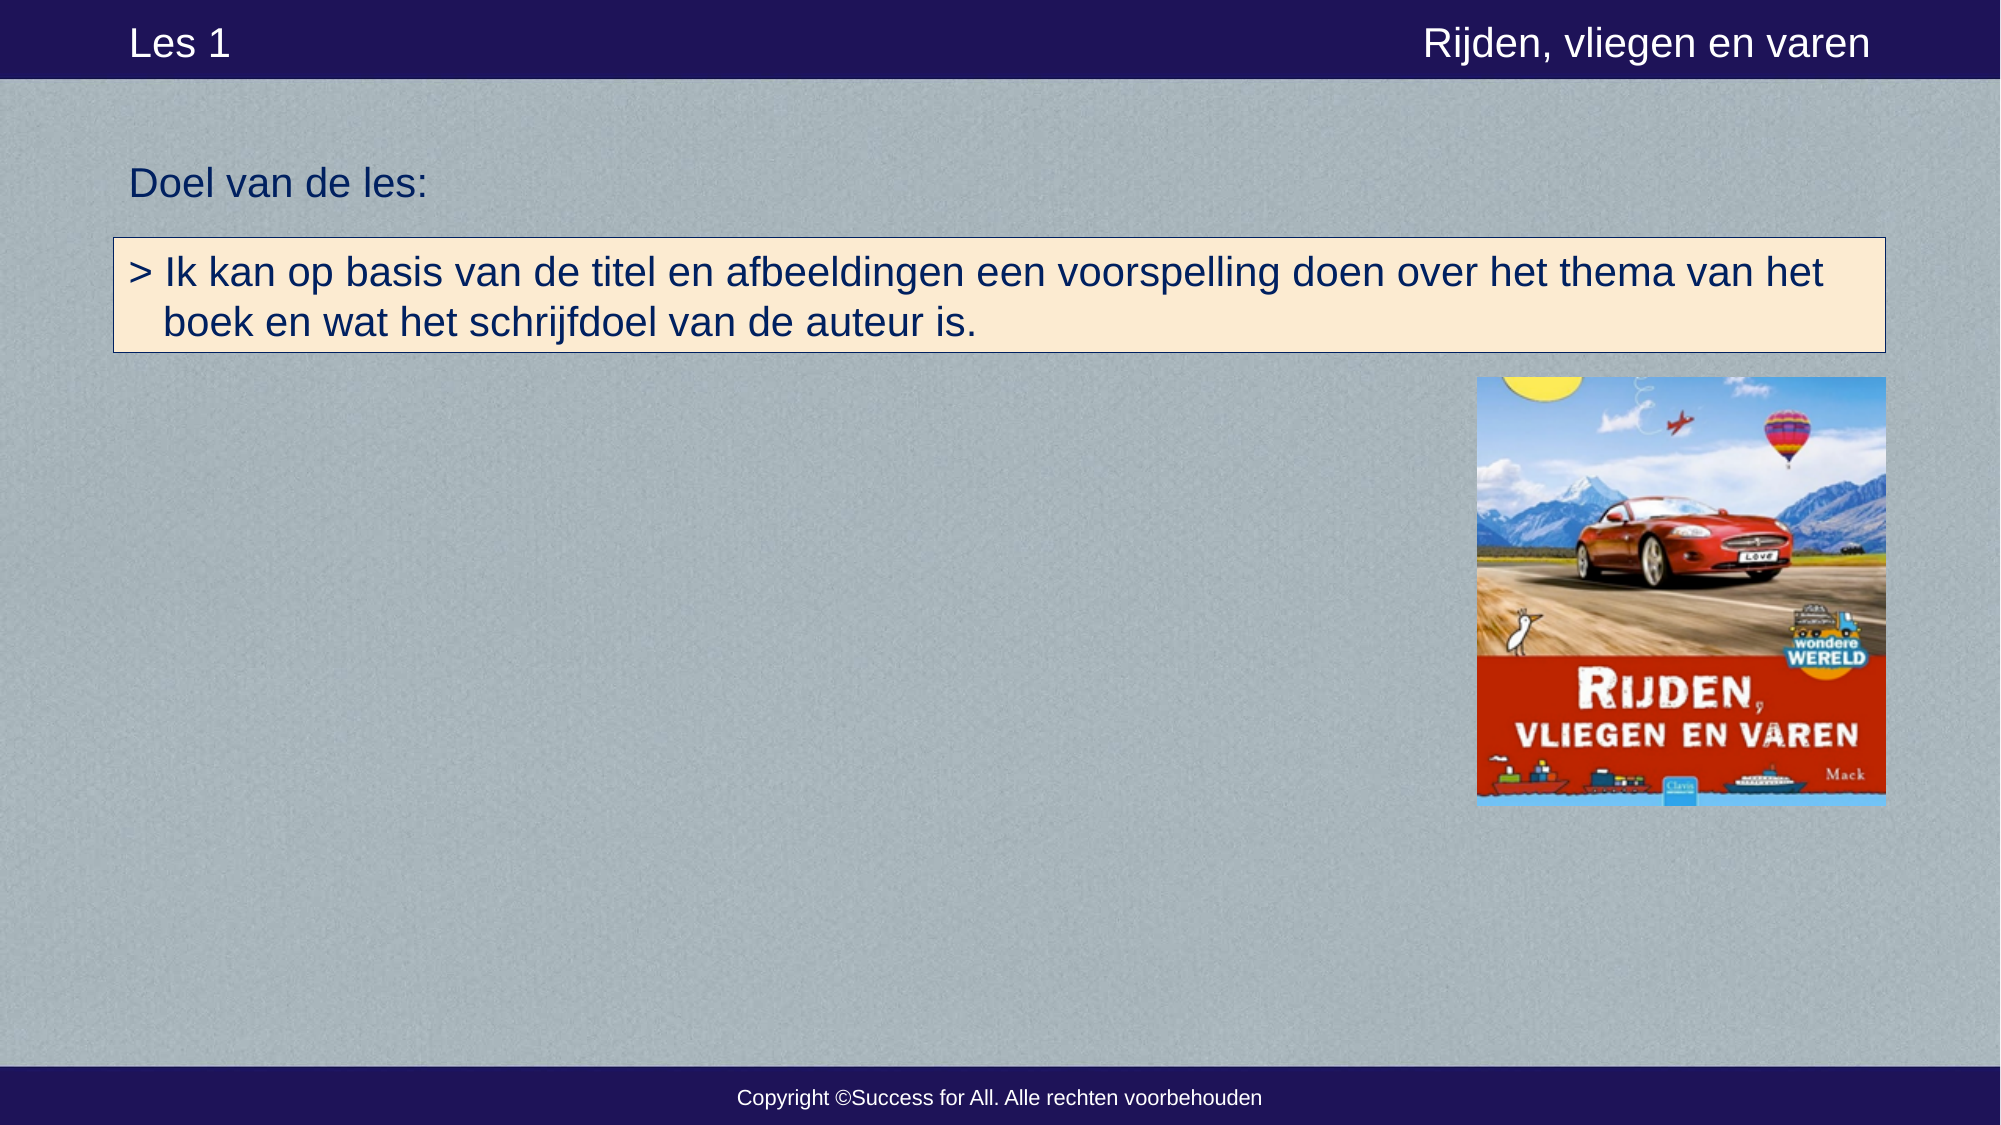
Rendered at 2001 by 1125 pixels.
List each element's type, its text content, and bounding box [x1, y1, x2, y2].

text_box > Ik kan op basis van de titel en afbeeldingen een voorspelling doen over het thema van het boek en wat het schrijfdoel van de auteur is. [113, 237, 1886, 353]
picture [0, 0, 2001, 1125]
text_box Les 1 [114, 8, 354, 73]
text_box Doel van de les: [113, 148, 1635, 214]
text_box Copyright ©Success for All. Alle rechten voorbehouden [0, 1076, 2000, 1125]
text_box Rijden, vliegen en varen [999, 8, 1886, 73]
